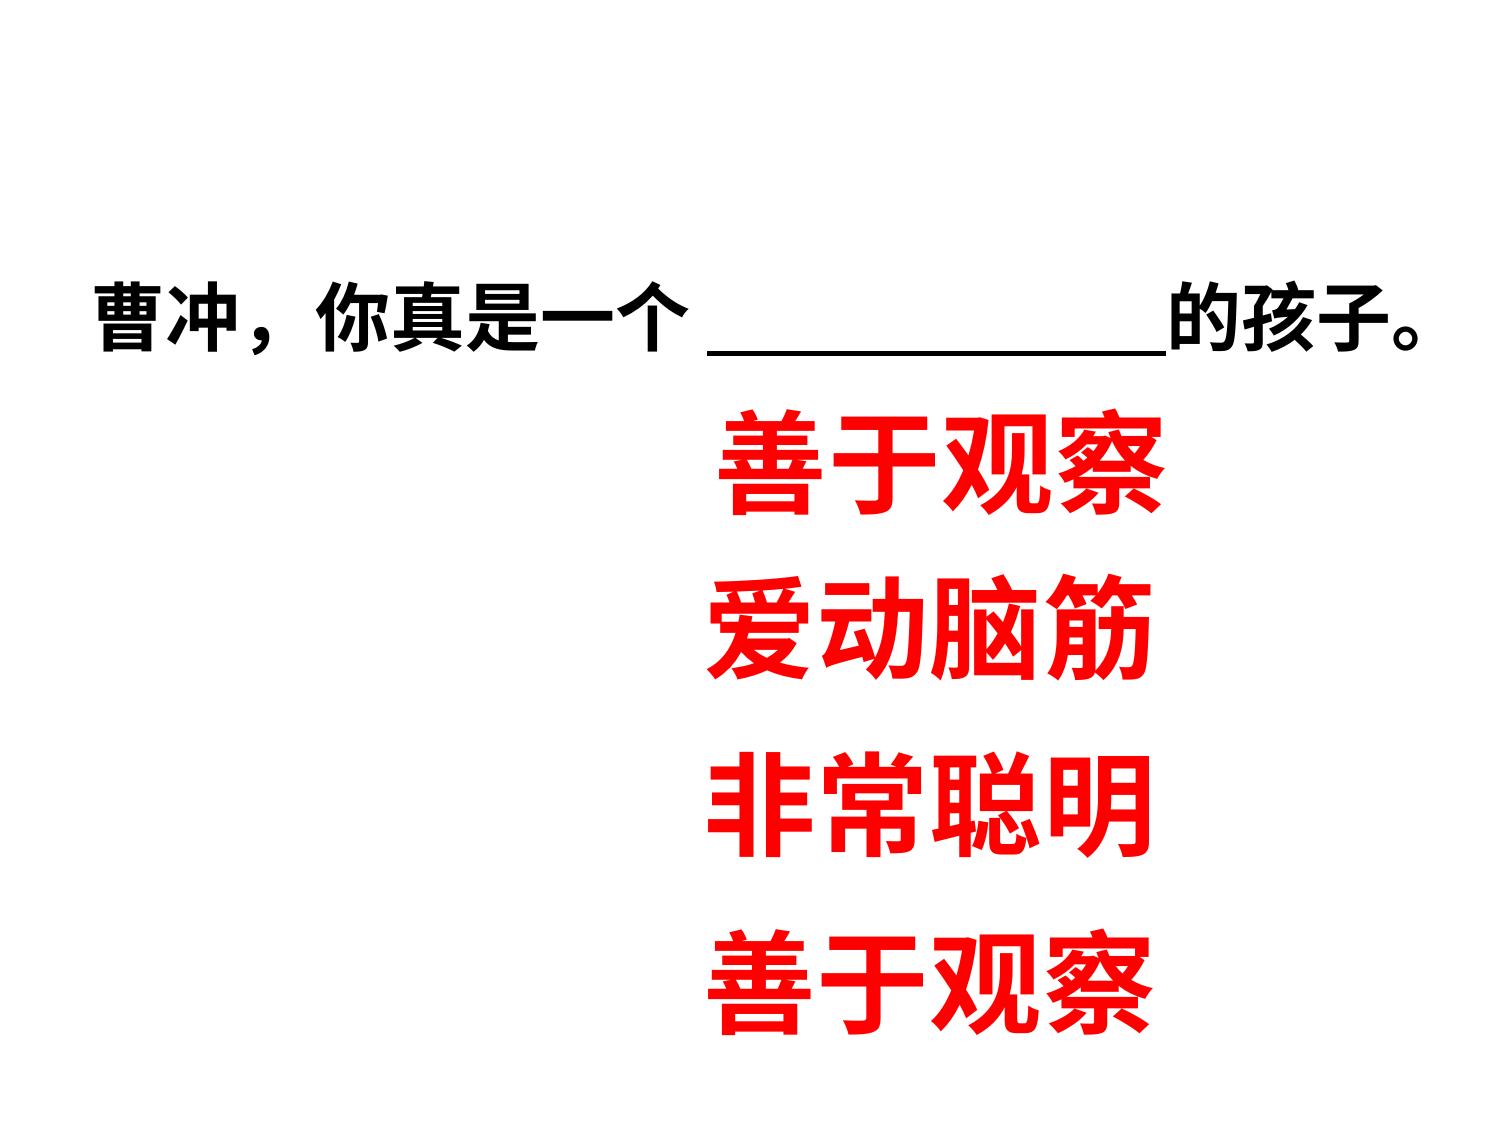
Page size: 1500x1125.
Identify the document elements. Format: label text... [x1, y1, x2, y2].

text_box 善于观察 [699, 385, 1184, 536]
text_box 爱动脑筋 [687, 550, 1172, 701]
text_box 非常聪明 [687, 727, 1172, 878]
list 曹冲，你真是一个 的孩子。 [75, 262, 1425, 374]
text_box 善于观察 [687, 905, 1172, 1055]
